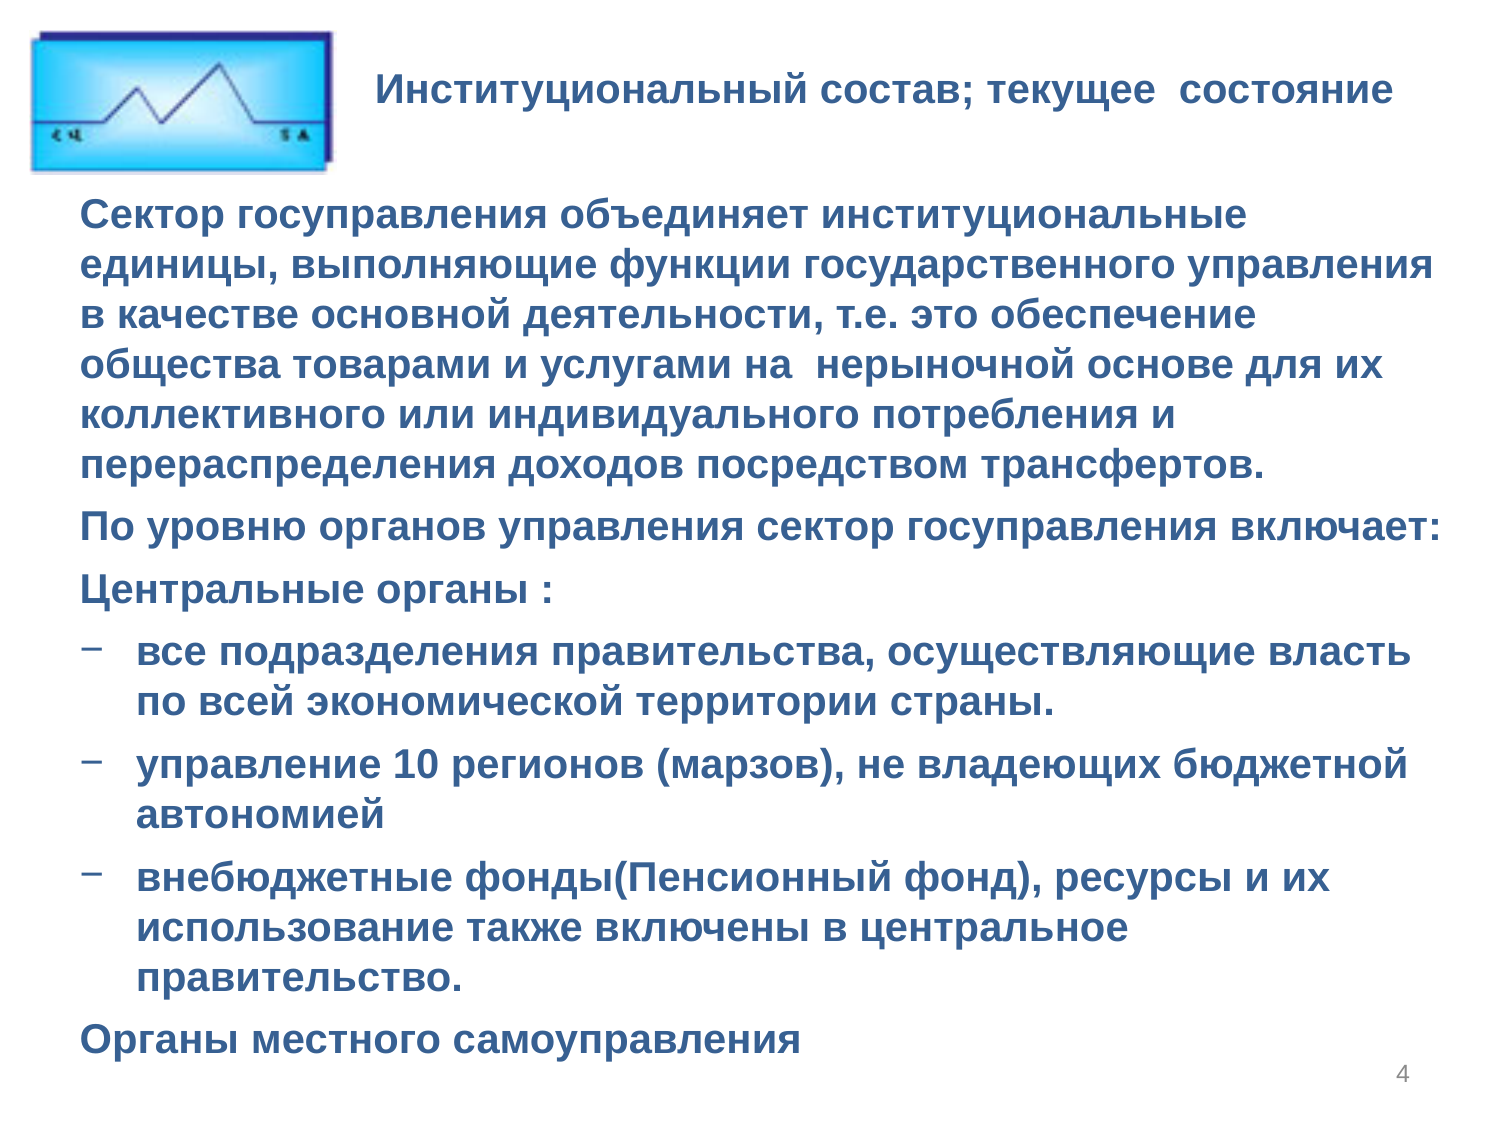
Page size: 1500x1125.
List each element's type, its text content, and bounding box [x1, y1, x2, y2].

text_box Сектор госуправления объединяет институциональные единицы, выполняющие функции государственного управления в качестве основной деятельности, т.е. это обеспечение общества товарами и услугами на нерыночной основе для их коллективного или индивидуального потребления и перераспределения доходов посредством трансфертов. По уровню органов управления сектор госуправления включает: Центральные органы : все подразделения правительства, осуществляющие власть по всей экономической территории страны. управление 10 регионов (марзов), не владеющих бюджетной автономией внебюджетные фонды(Пенсионный фонд), ресурсы и их использование также включены в центральное правительство. Органы местного самоуправления [64, 179, 1471, 1070]
text_box Институциональный состав; текущее состояние [360, 54, 1447, 120]
slide_number 4 [1074, 1070, 1425, 1103]
picture [29, 30, 337, 175]
